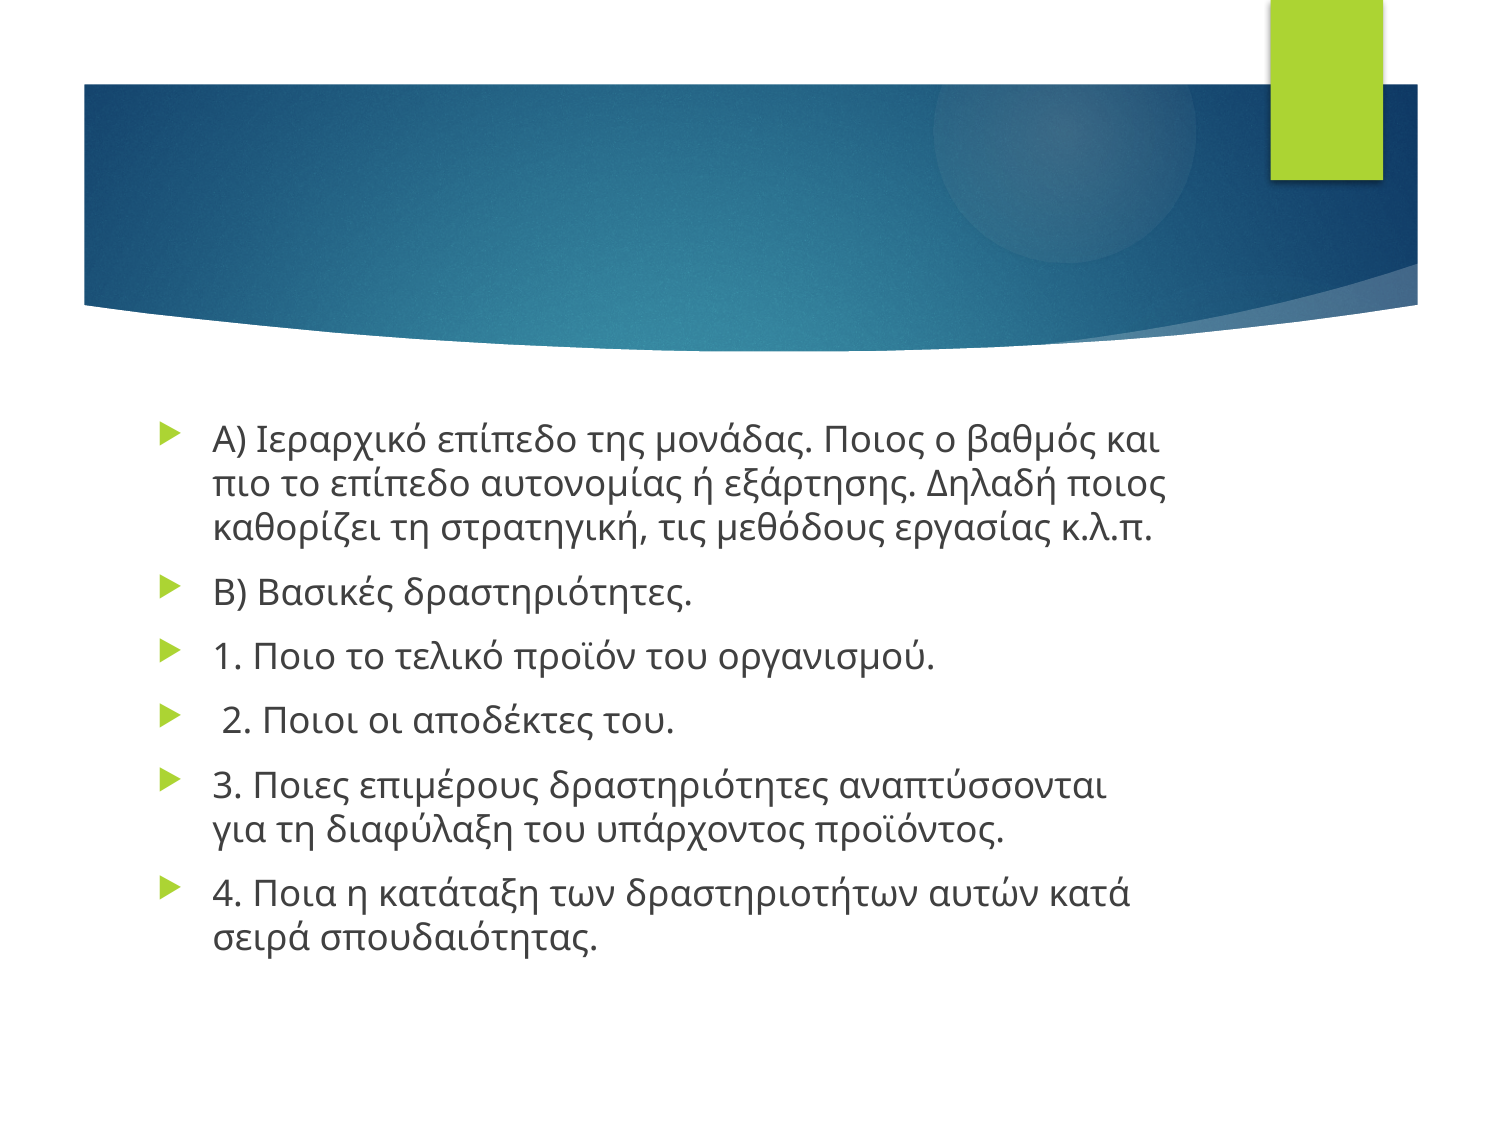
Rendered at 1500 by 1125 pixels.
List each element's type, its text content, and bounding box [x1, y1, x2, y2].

list Α) Ιεραρχικό επίπεδο της μονάδας. Ποιος ο βαθμός και πιο το επίπεδο αυτονομίας ή εξάρτησης. Δηλαδή ποιος καθορίζει τη στρατηγική, τις μεθόδους εργασίας κ.λ.π. Β) Βασικές δραστηριότητες. 1. Ποιο το τελικό προϊόν του οργανισμού. 2. Ποιοι οι αποδέκτες του. 3. Ποιες επιμέρους δραστηριότητες αναπτύσσονται για τη διαφύλαξη του υπάρχοντος προϊόντος. 4. Ποια η κατάταξη των δραστηριοτήτων αυτών κατά σειρά σπουδαιότητας. [142, 408, 1183, 988]
